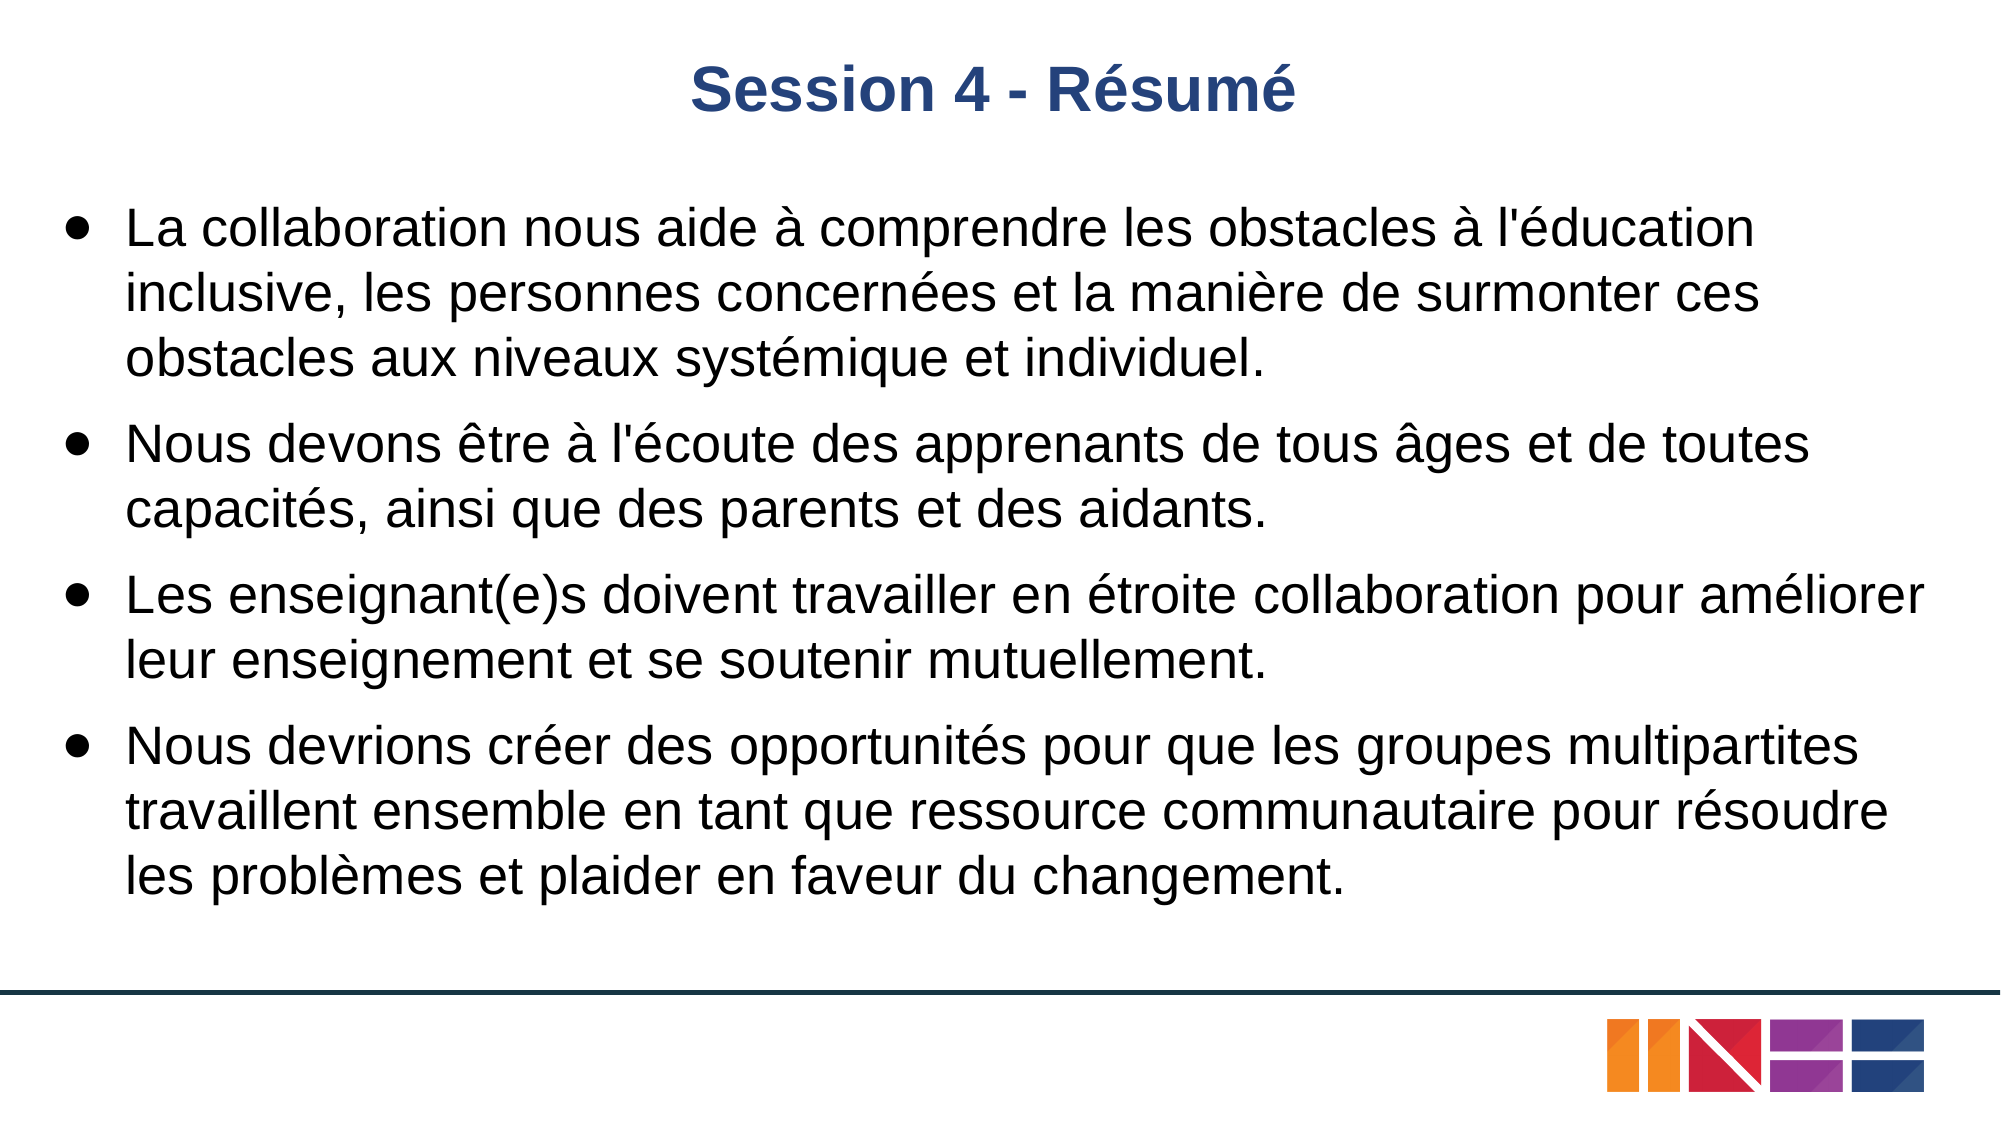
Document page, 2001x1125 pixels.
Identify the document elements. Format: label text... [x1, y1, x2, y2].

picture [1607, 1019, 1924, 1092]
title Session 4 - Résumé [31, 28, 1957, 145]
list La collaboration nous aide à comprendre les obstacles à l'éducation inclusive, les personnes concernées et la manière de surmonter ces obstacles aux niveaux systémique et individuel. Nous devons être à l'écoute des apprenants de tous âges et de toutes capacités, ainsi que des parents et des aidants. Les enseignant(e)s doivent travailler en étroite collaboration pour améliorer leur enseignement et se soutenir mutuellement. Nous devrions créer des opportunités pour que les groupes multipartites travaillent ensemble en tant que ressource communautaire pour résoudre les problèmes et plaider en faveur du changement. [31, 172, 1971, 935]
